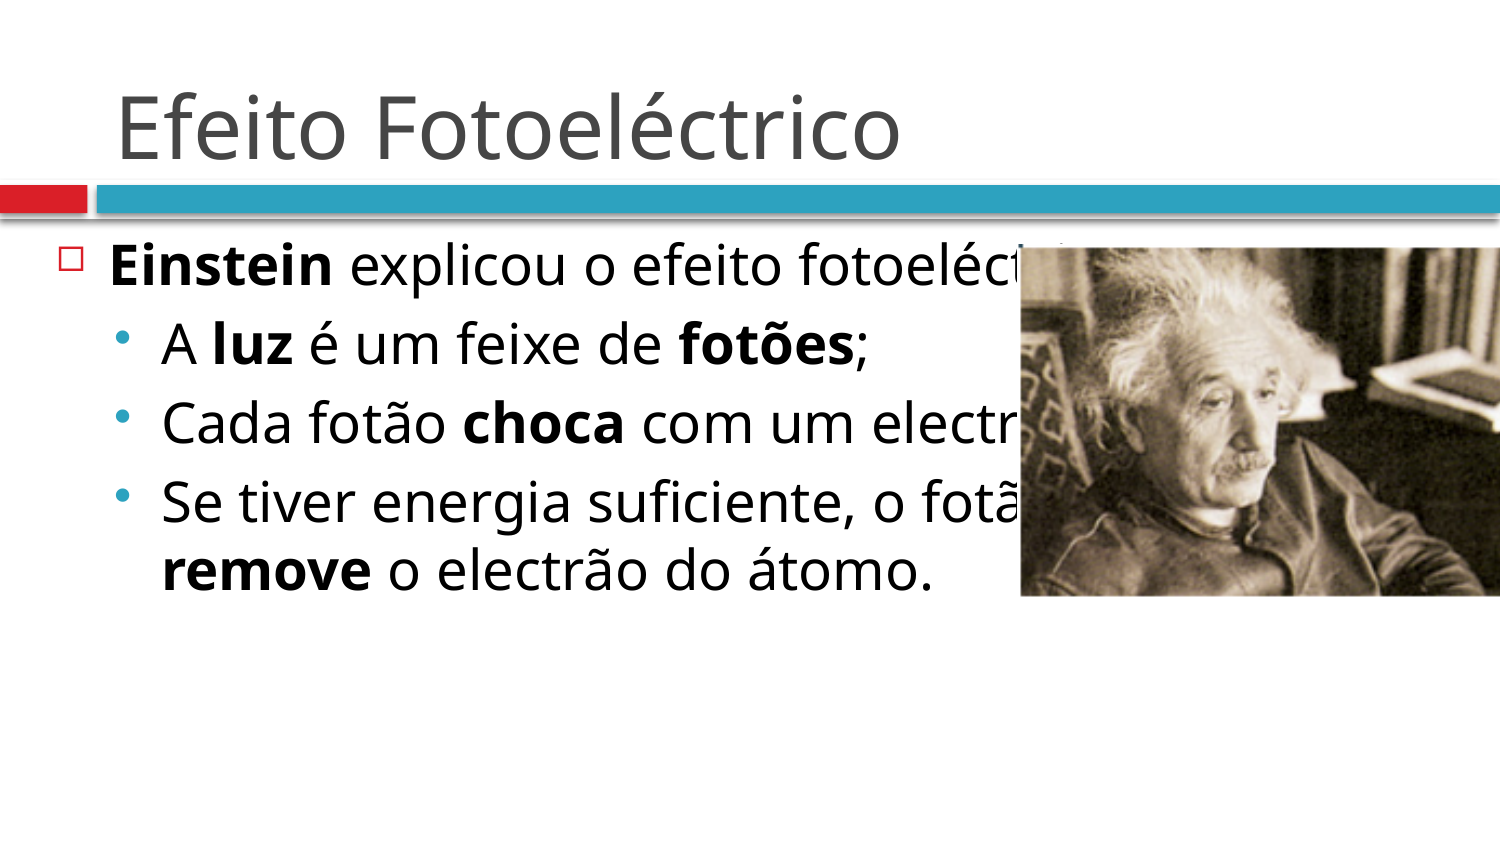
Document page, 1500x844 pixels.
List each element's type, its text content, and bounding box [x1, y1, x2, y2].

picture [1017, 244, 1500, 600]
list Einstein explicou o efeito fotoeléctrico: A luz é um feixe de fotões; Cada fotão choca com um electrão. Se tiver energia suficiente, o fotão remove o electrão do átomo. [41, 221, 1389, 759]
title Efeito Fotoeléctrico [99, 19, 1438, 185]
